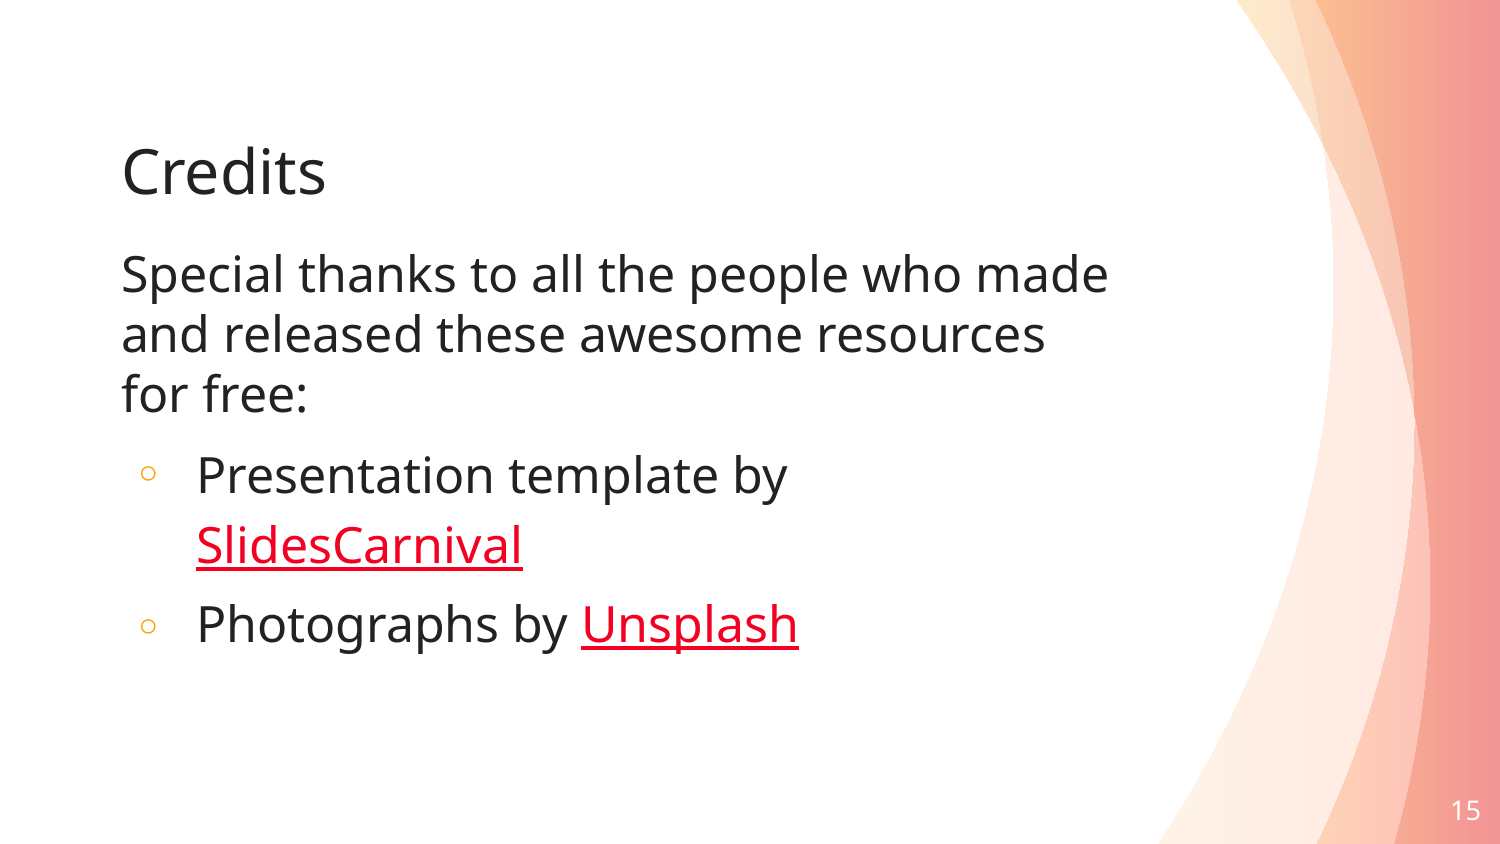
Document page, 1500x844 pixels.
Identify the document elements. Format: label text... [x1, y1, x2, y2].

title Credits [121, 84, 1111, 207]
list Special thanks to all the people who made and released these awesome resources for free: Presentation template by SlidesCarnival Photographs by Unsplash [121, 242, 1111, 742]
slide_number ‹#› [1391, 779, 1482, 844]
